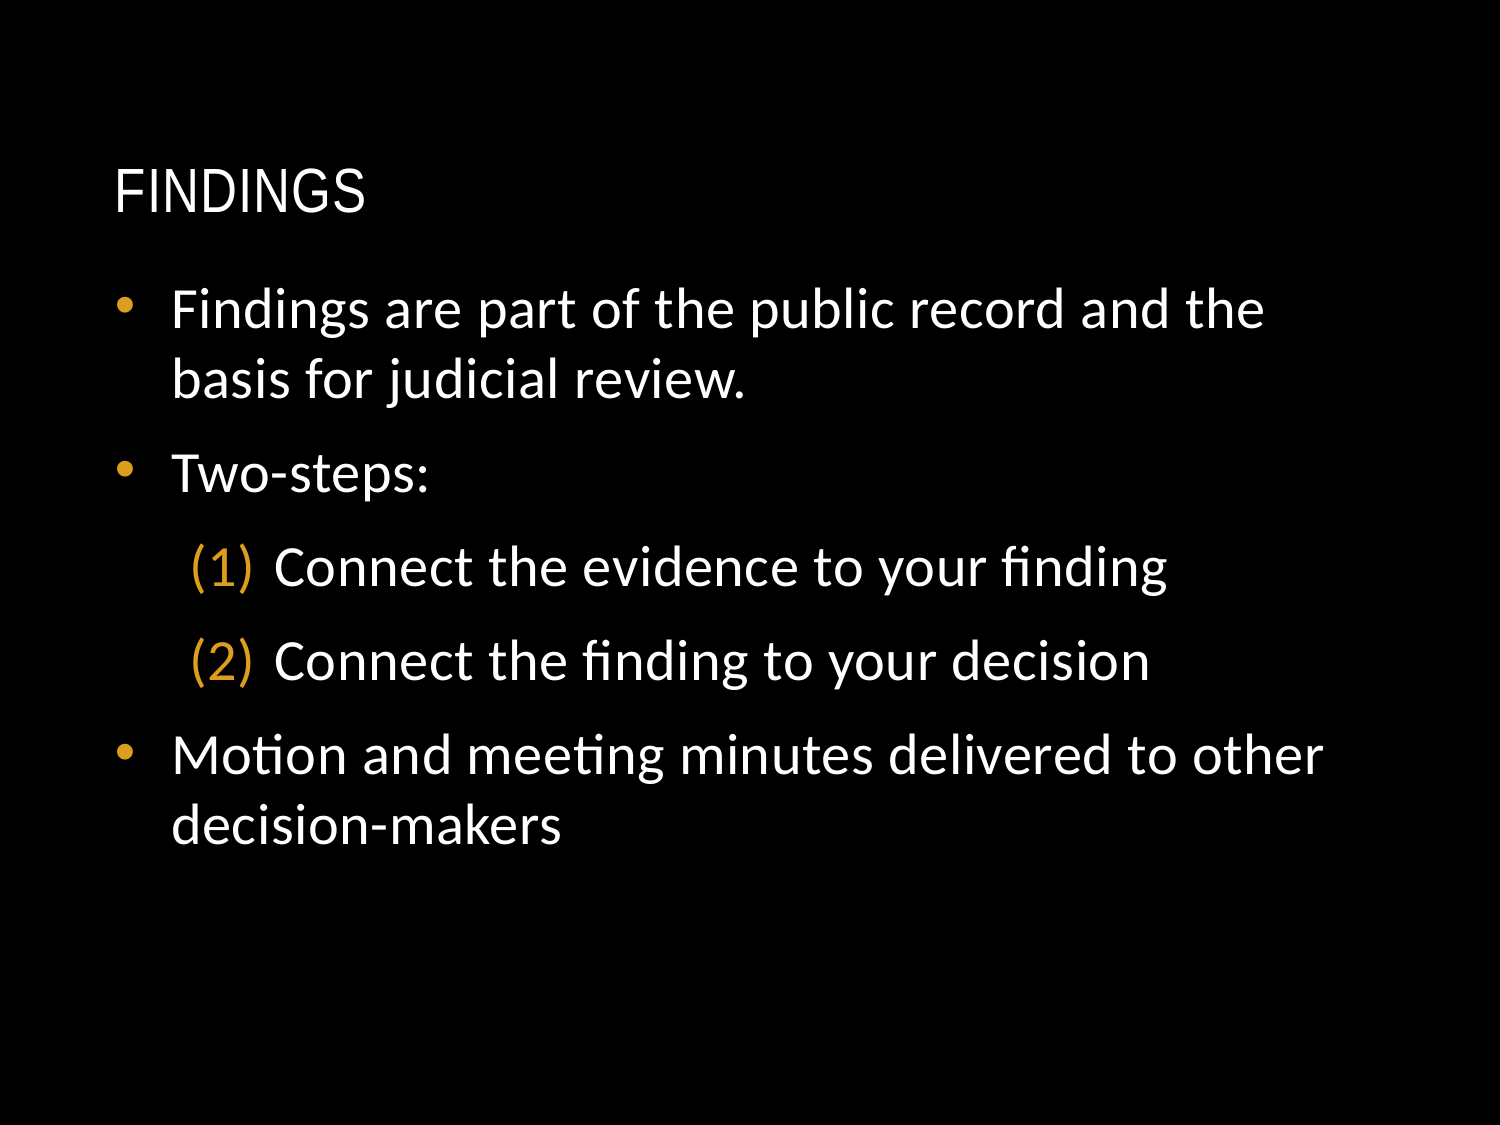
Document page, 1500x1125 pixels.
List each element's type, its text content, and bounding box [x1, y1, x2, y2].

list Findings are part of the public record and the basis for judicial review. Two-steps: Connect the evidence to your finding Connect the finding to your decision Motion and meeting minutes delivered to other decision-makers [99, 262, 1400, 938]
title FINDINGS [99, 45, 1400, 233]
